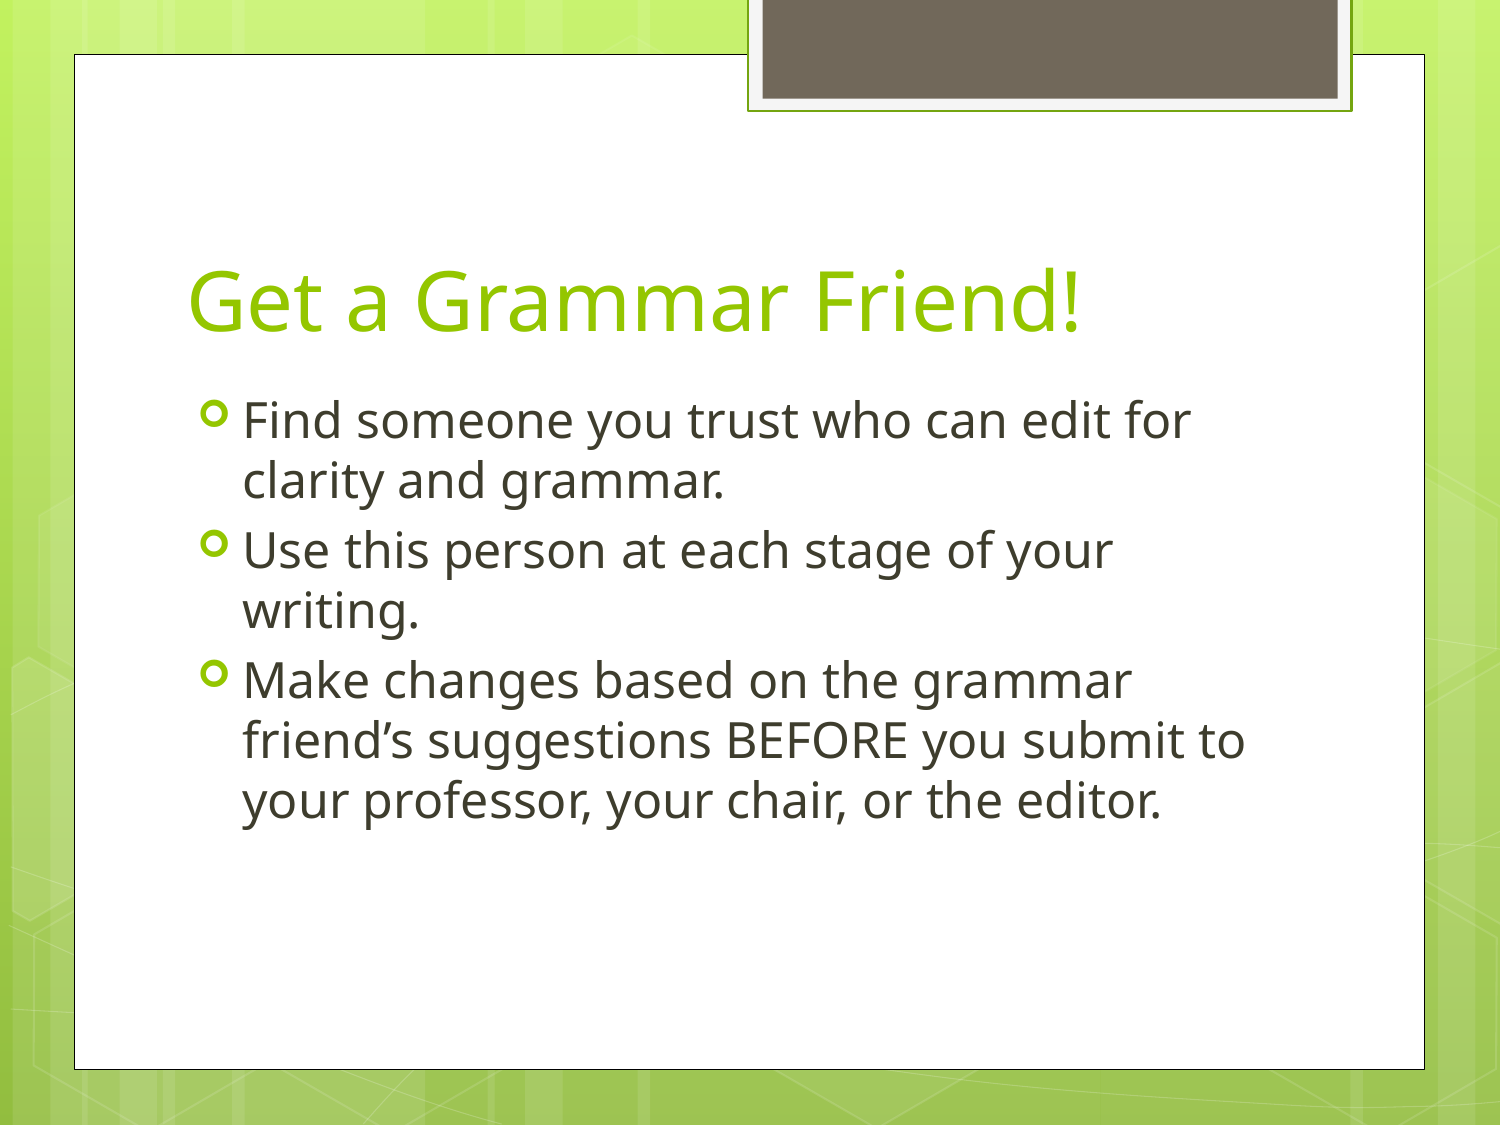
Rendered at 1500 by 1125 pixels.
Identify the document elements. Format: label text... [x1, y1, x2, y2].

title Get a Grammar Friend! [171, 168, 1324, 357]
list Find someone you trust who can edit for clarity and grammar. Use this person at each stage of your writing. Make changes based on the grammar friend’s suggestions BEFORE you submit to your professor, your chair, or the editor. [171, 381, 1283, 957]
